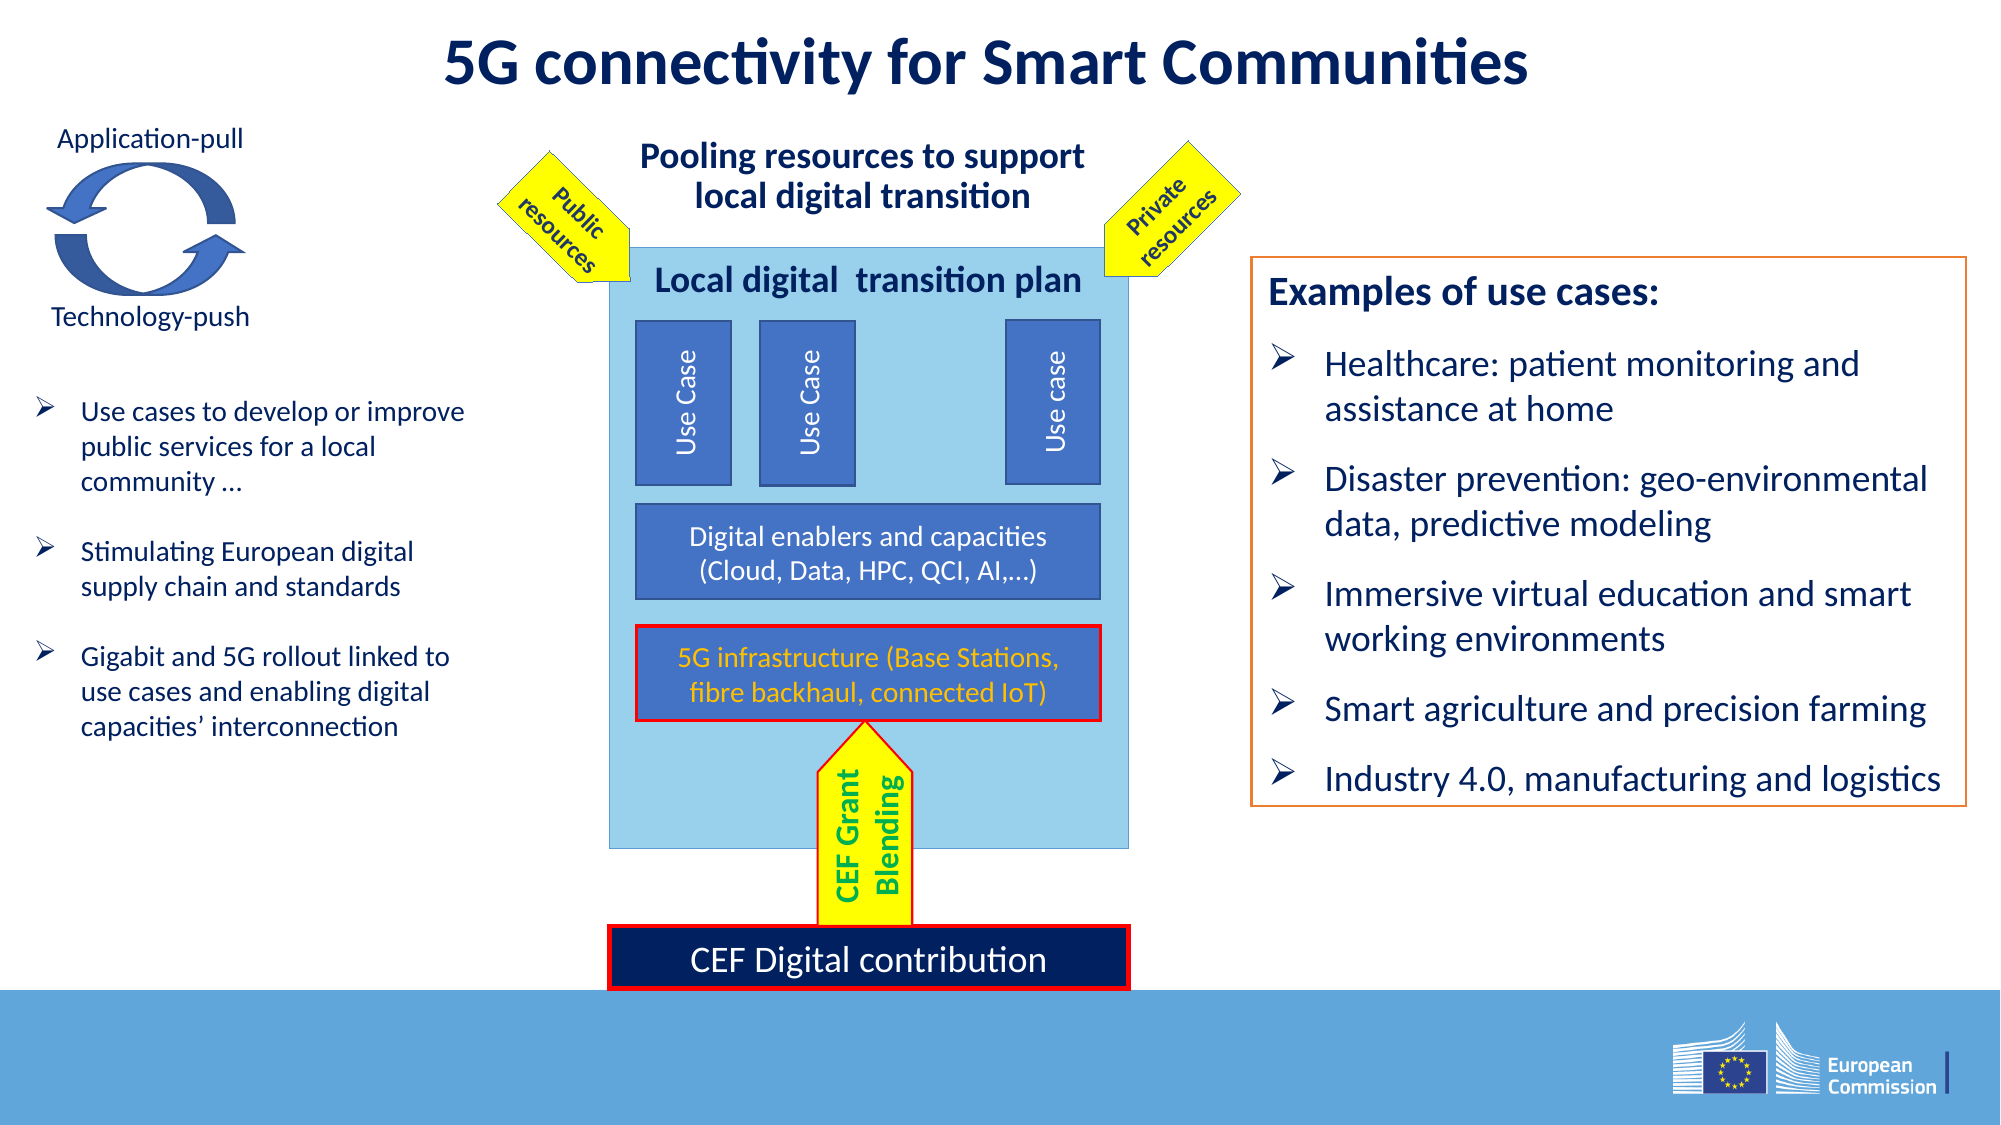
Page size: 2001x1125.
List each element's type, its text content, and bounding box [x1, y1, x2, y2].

text_box [46, 162, 236, 225]
text_box Use cases to develop or improve public services for a local community … Stimulating European digital supply chain and standards Gigabit and 5G rollout linked to use cases and enabling digital capacities’ interconnection [19, 385, 497, 785]
text_box Use case [1005, 319, 1101, 485]
text_box Use Case [635, 320, 732, 486]
text_box CEF Digital contribution [608, 925, 1130, 990]
text_box [54, 234, 134, 290]
text_box Private resources [1104, 140, 1241, 277]
text_box 5G infrastructure (Base Stations, fibre backhaul, connected IoT) [635, 625, 1101, 721]
text_box 5G connectivity for Smart Communities [168, 6, 1806, 100]
text_box Digital enablers and capacities (Cloud, Data, HPC, QCI, AI,…) [635, 503, 1101, 600]
text_box Technology-push [12, 290, 289, 340]
text_box Local digital transition plan [640, 248, 1106, 308]
text_box Examples of use cases: Healthcare: patient monitoring and assistance at home Disaster prevention: geo-environmental data, predictive modeling Immersive virtual education and smart working environments Smart agriculture and precision farming Industry 4.0, manufacturing and logistics [1250, 256, 1967, 807]
picture [0, 0, 2001, 1125]
text_box Use Case [759, 320, 856, 487]
text_box CEF Grant Blending [817, 720, 913, 926]
text_box Pooling resources to support local digital transition [608, 128, 1118, 224]
text_box [609, 247, 1129, 849]
text_box Application-pull [30, 111, 271, 162]
text_box [153, 234, 247, 290]
text_box Public resources [497, 150, 631, 283]
